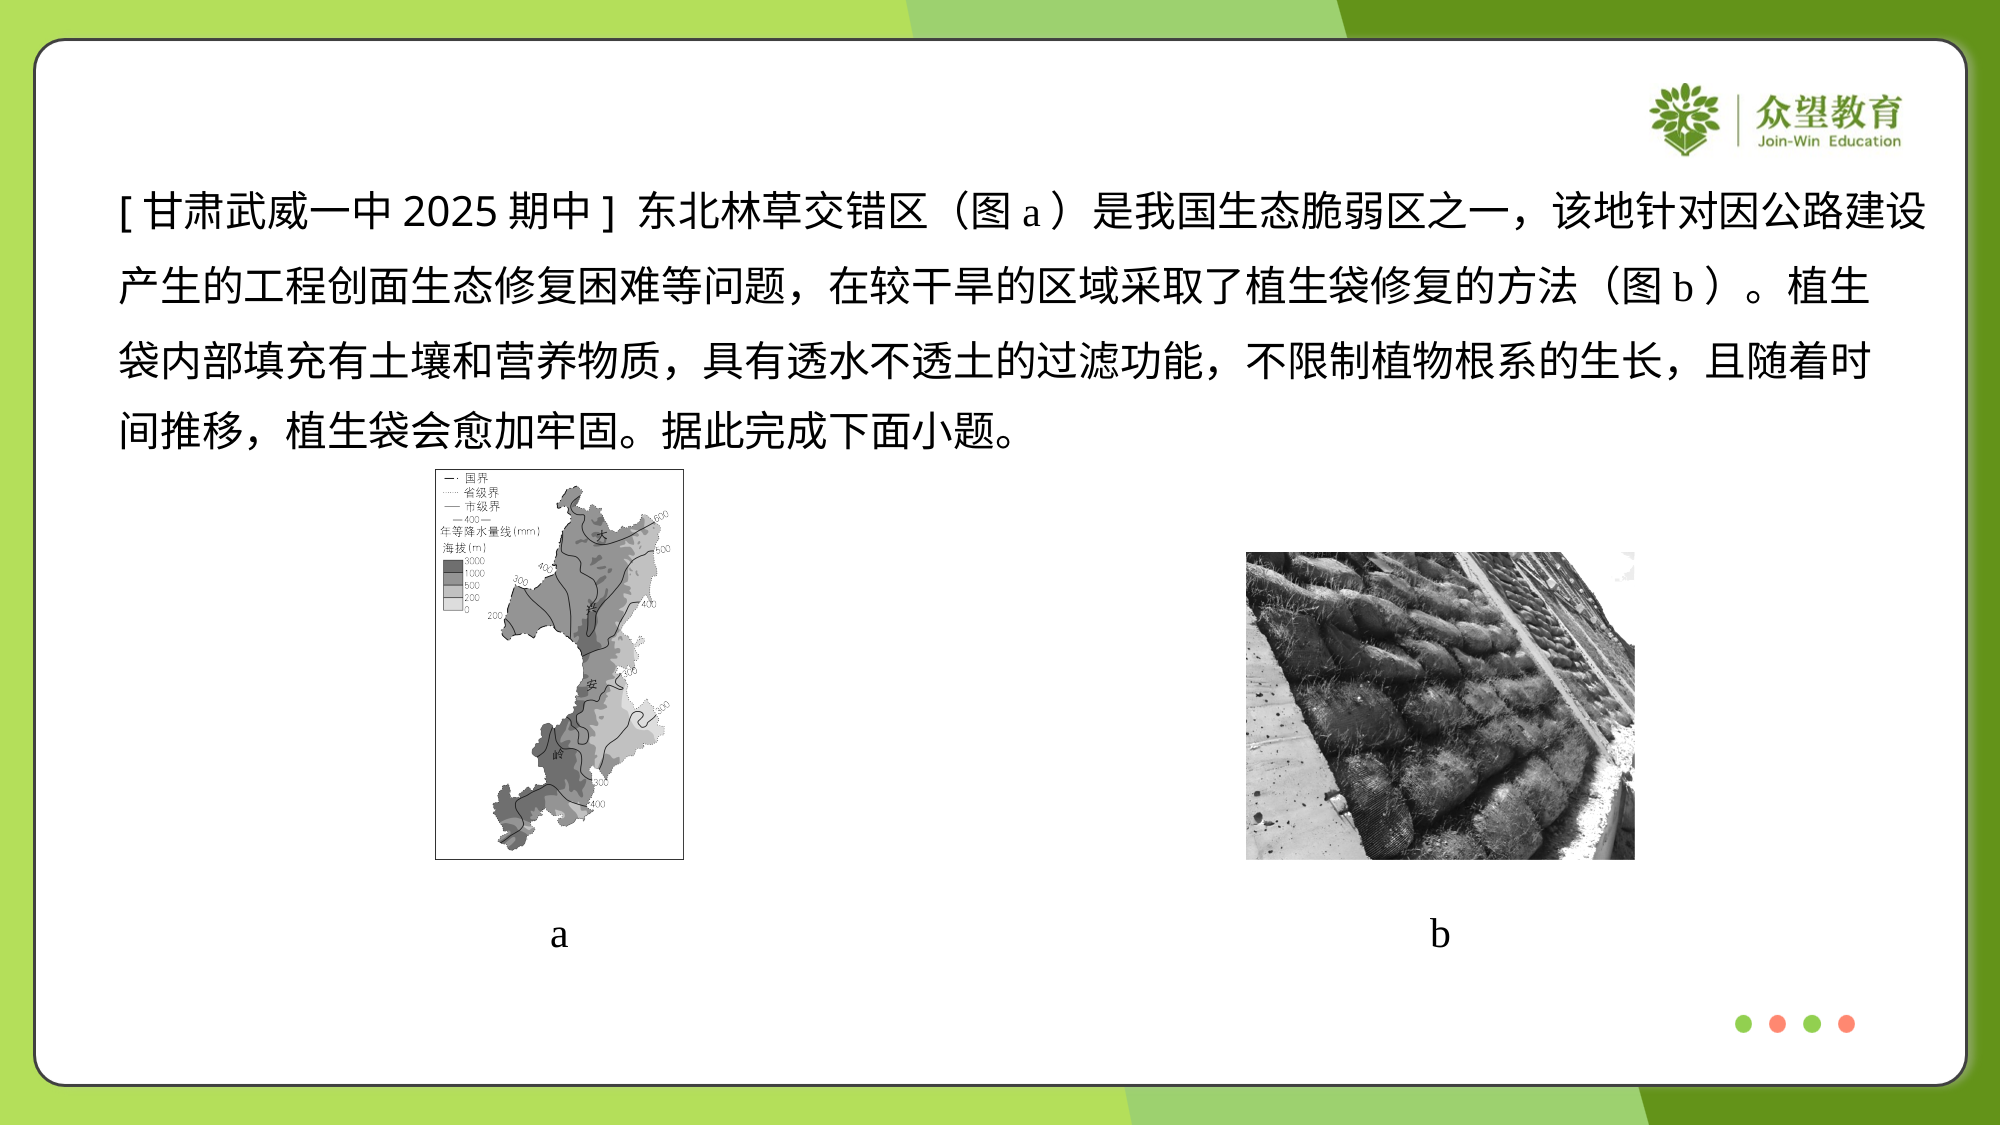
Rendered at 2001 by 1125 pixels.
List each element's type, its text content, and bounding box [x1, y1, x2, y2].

picture [0, 0, 2000, 1125]
text_box [甘肃武威一中2025期中] 东北林草交错区（图a）是我国生态脆弱区之一，该地针对因公路建设 产生的工程创面生态修复困难等问题，在较干旱的区域采取了植生袋修复的方法（图b）。植生 袋内部填充有土壤和营养物质，具有透水不透土的过滤功能，不限制植物根系的生长，且随着时 间推移，植生袋会愈加牢固。据此完成下面小题。 [118, 159, 1883, 448]
text_box a [545, 880, 574, 1014]
text_box b [1425, 880, 1456, 1014]
